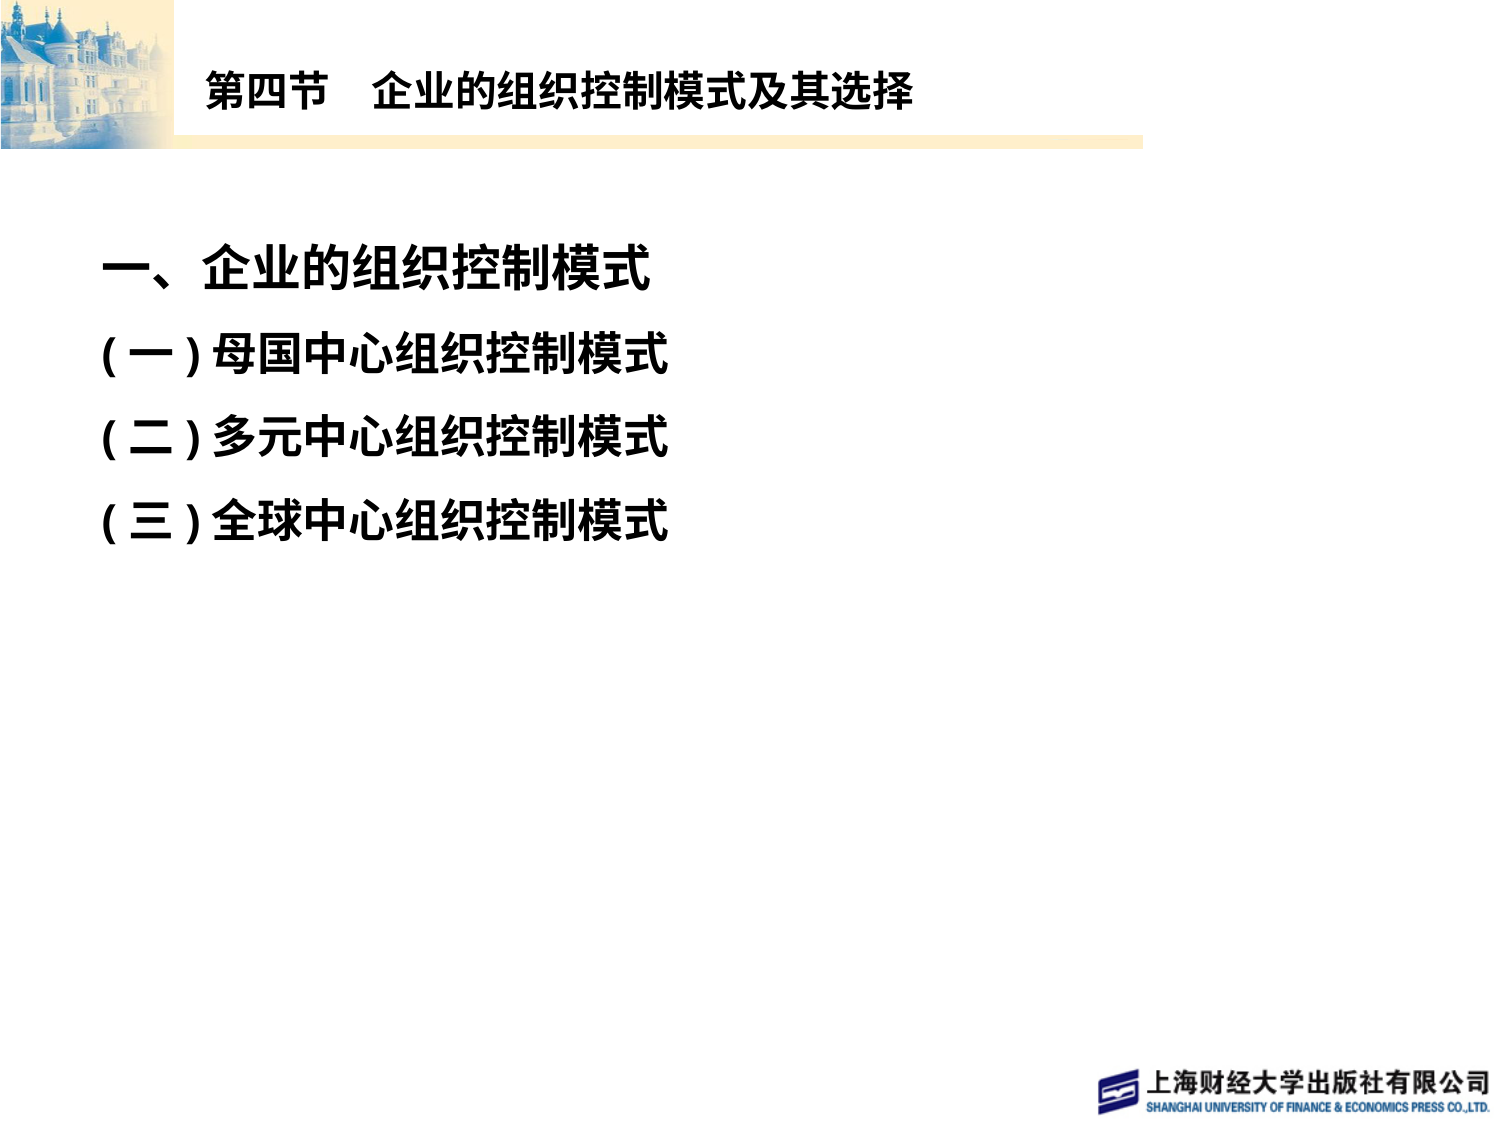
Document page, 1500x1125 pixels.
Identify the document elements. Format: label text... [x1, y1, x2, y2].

title 第四节 企业的组织控制模式及其选择 [189, 36, 1262, 143]
list 一、企业的组织控制模式 (一)母国中心组织控制模式 (二)多元中心组织控制模式 (三)全球中心组织控制模式 [86, 207, 1425, 1071]
picture [0, 0, 1143, 149]
picture [1097, 1065, 1494, 1120]
